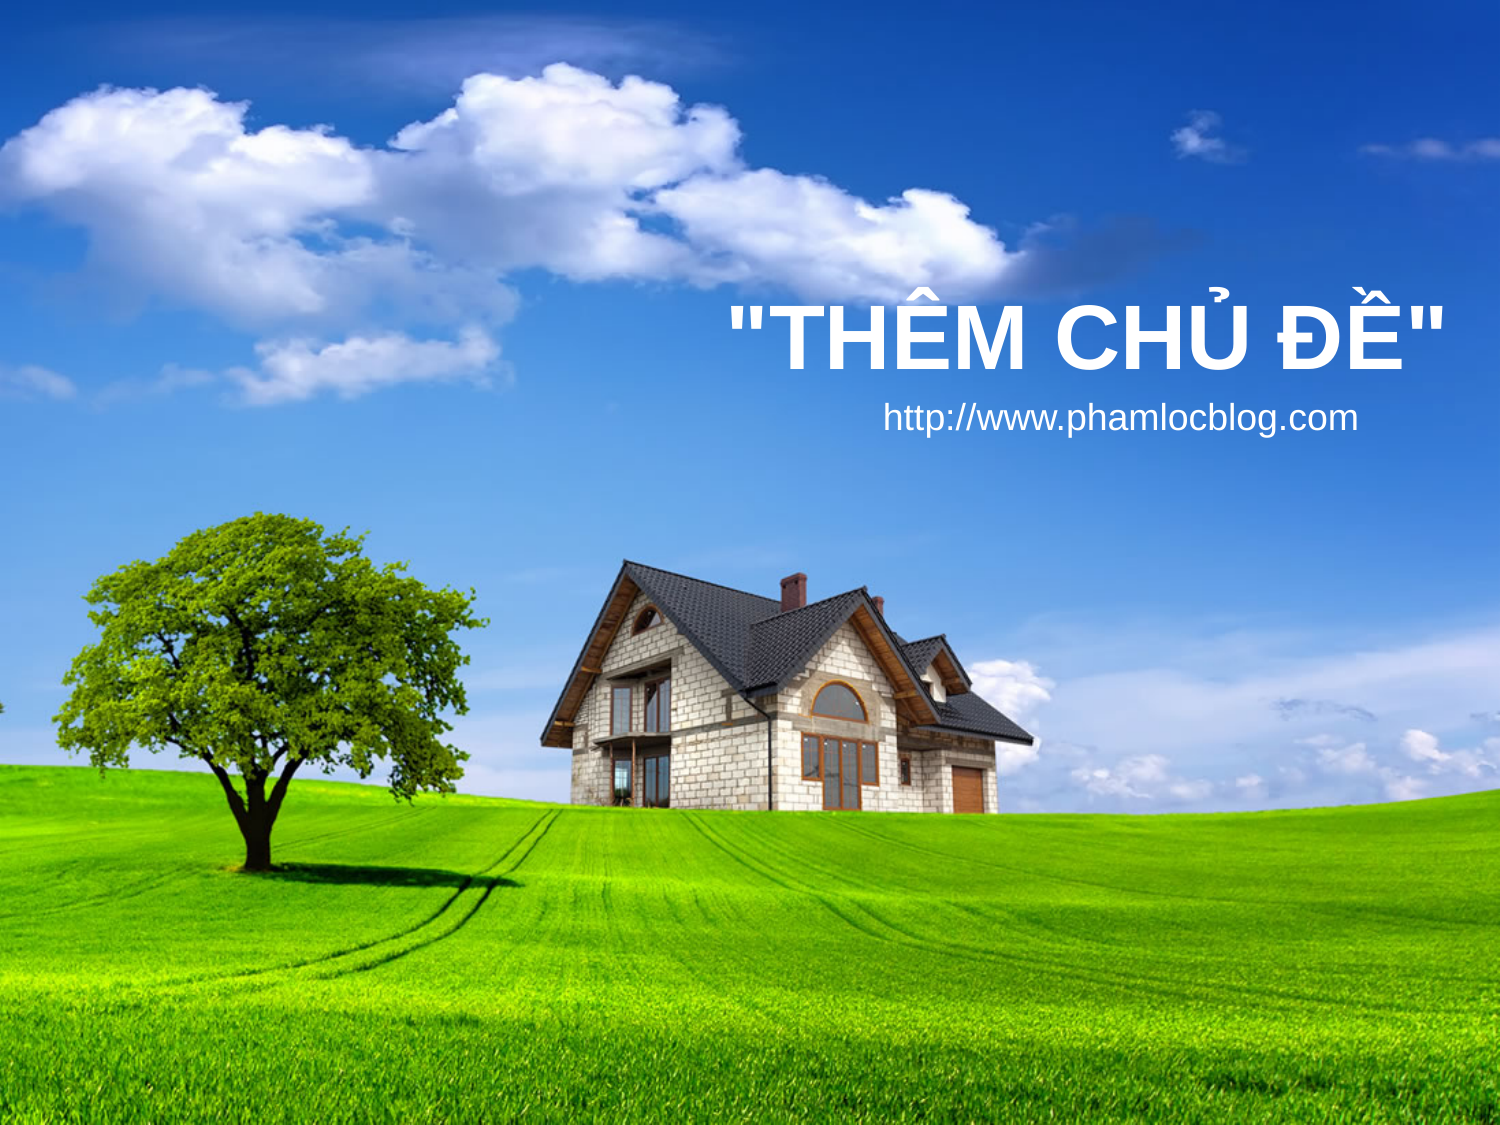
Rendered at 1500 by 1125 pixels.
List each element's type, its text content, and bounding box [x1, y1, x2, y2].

text_box "THÊM CHỦ ĐỀ" [710, 270, 1465, 396]
text_box http://www.phamlocblog.com [868, 385, 1400, 445]
picture [0, 0, 1500, 1125]
